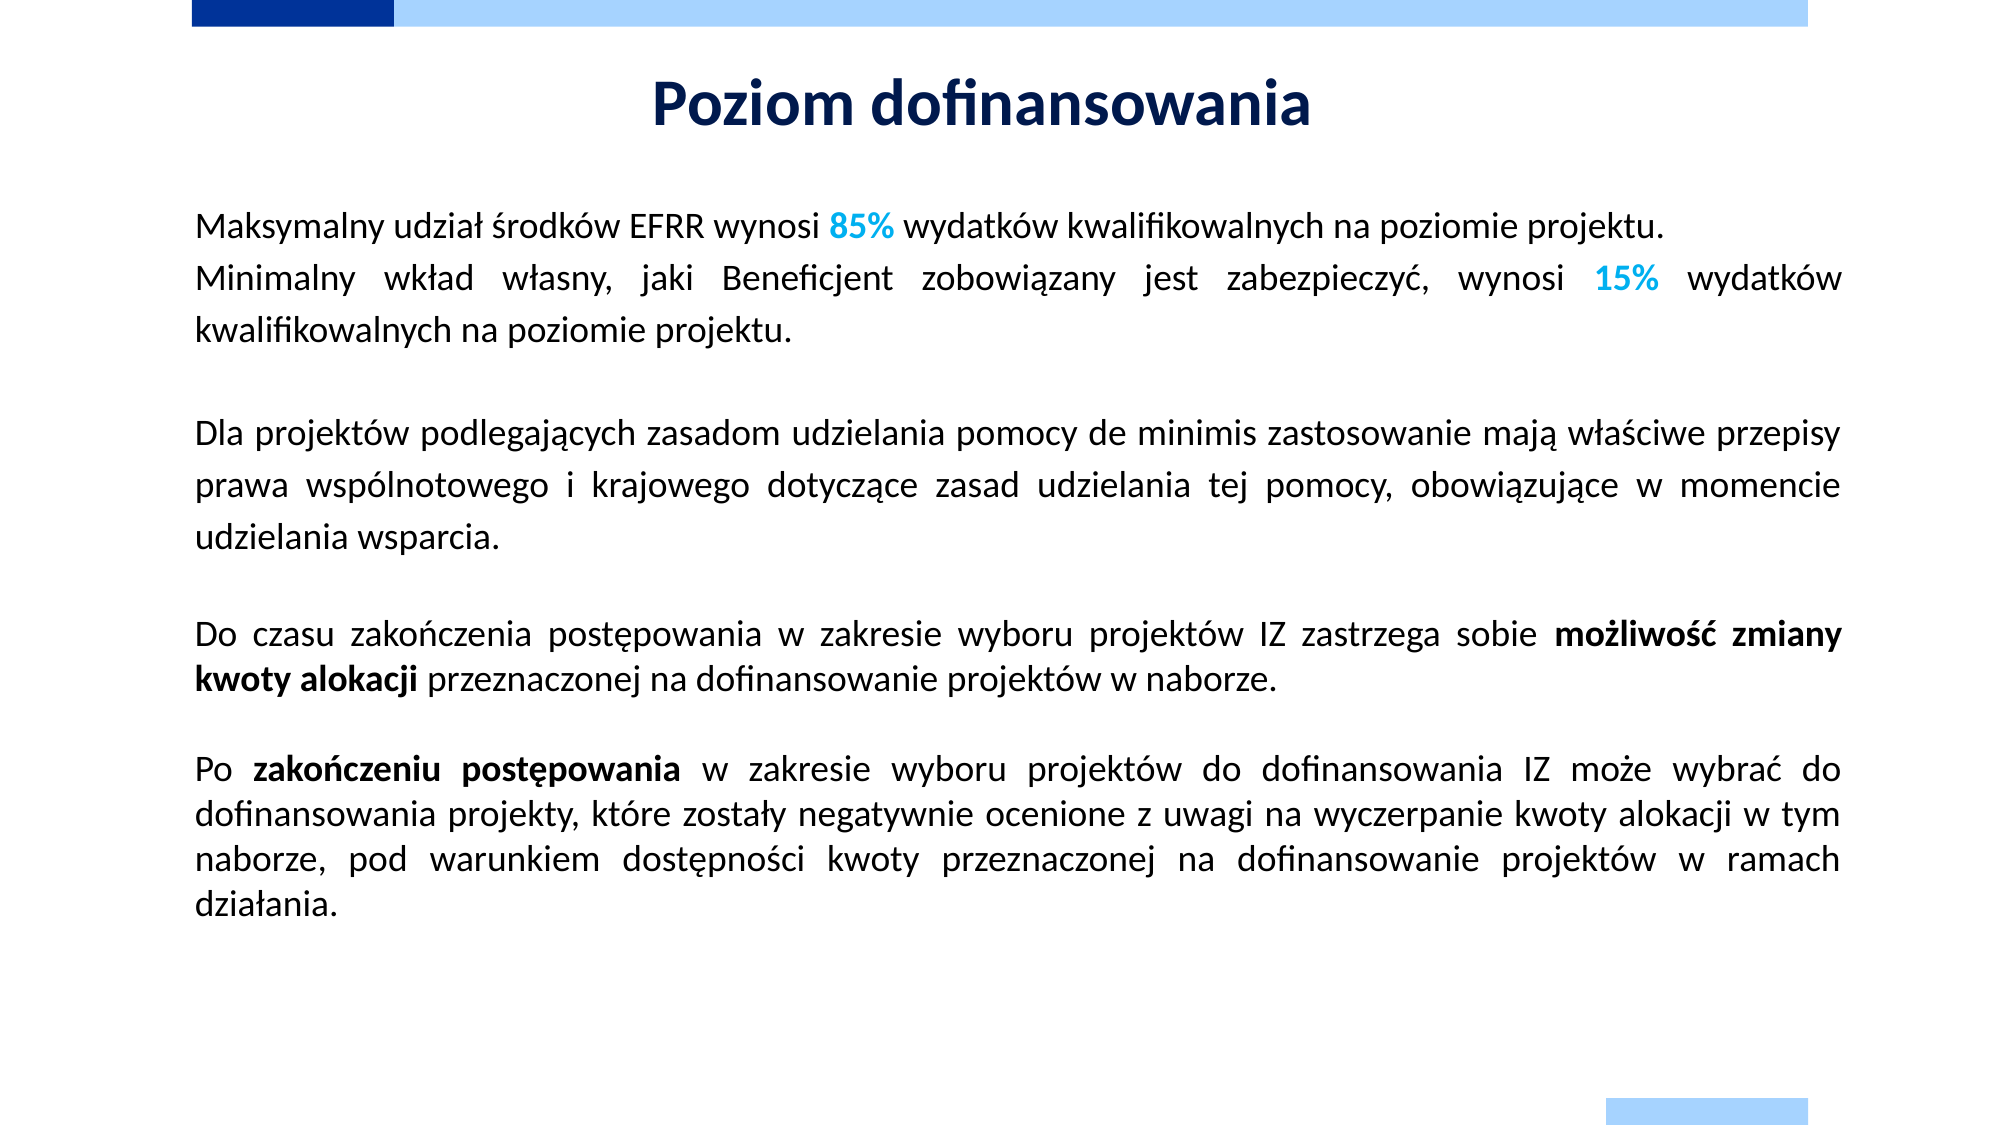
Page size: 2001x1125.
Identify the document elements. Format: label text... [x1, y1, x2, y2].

text_box Maksymalny udział środków EFRR wynosi 85% wydatków kwalifikowalnych na poziomie projektu. Minimalny wkład własny, jaki Beneficjent zobowiązany jest zabezpieczyć, wynosi 15% wydatków kwalifikowalnych na poziomie projektu. Dla projektów podlegających zasadom udzielania pomocy de minimis zastosowanie mają właściwe przepisy prawa wspólnotowego i krajowego dotyczące zasad udzielania tej pomocy, obowiązujące w momencie udzielania wsparcia. Do czasu zakończenia postępowania w zakresie wyboru projektów IZ zastrzega sobie możliwość zmiany kwoty alokacji przeznaczonej na dofinansowanie projektów w naborze. Po zakończeniu postępowania w zakresie wyboru projektów do dofinansowania IZ może wybrać do dofinansowania projekty, które zostały negatywnie ocenione z uwagi na wyczerpanie kwoty alokacji w tym naborze, pod warunkiem dostępności kwoty przeznaczonej na dofinansowanie projektów w ramach działania. [180, 187, 1858, 983]
text_box Poziom dofinansowania [203, 51, 1763, 146]
